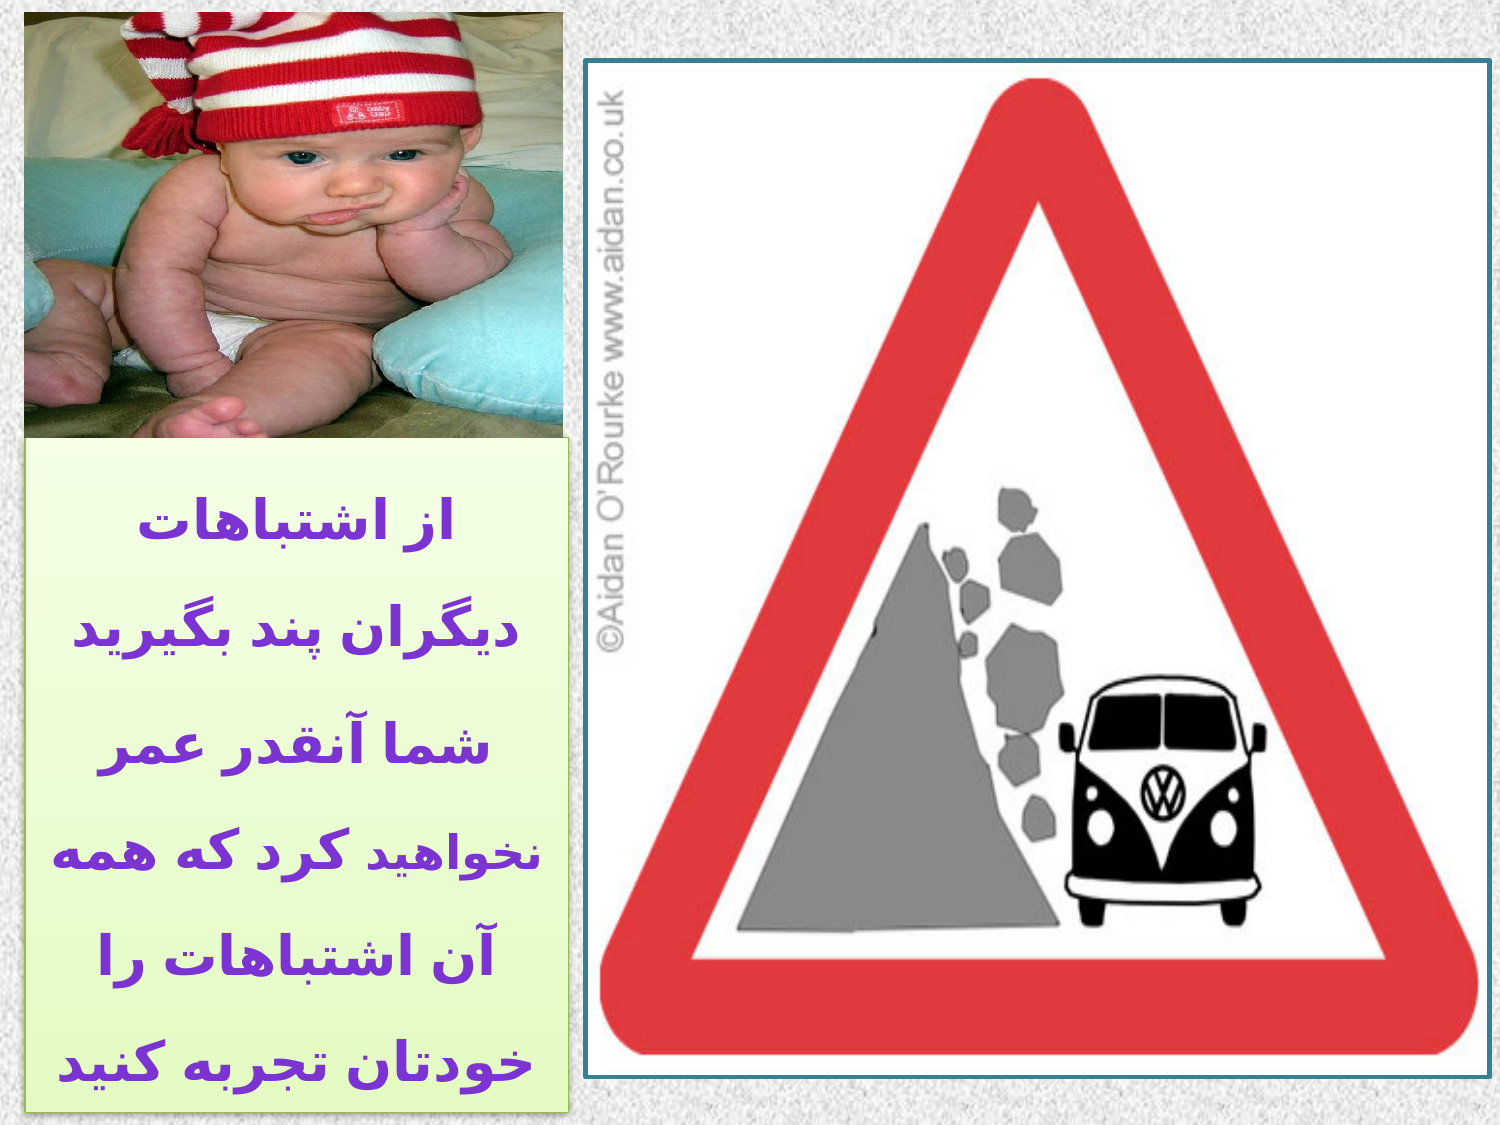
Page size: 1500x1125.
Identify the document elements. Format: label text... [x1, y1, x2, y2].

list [587, 62, 1488, 1076]
list از اشتباهات دیگران پند بگیرید شما آنقدر عمر نخواهید کرد که همه آن اشتباهات را خودتان تجربه کنید [24, 437, 569, 1113]
picture [0, 0, 1500, 1125]
